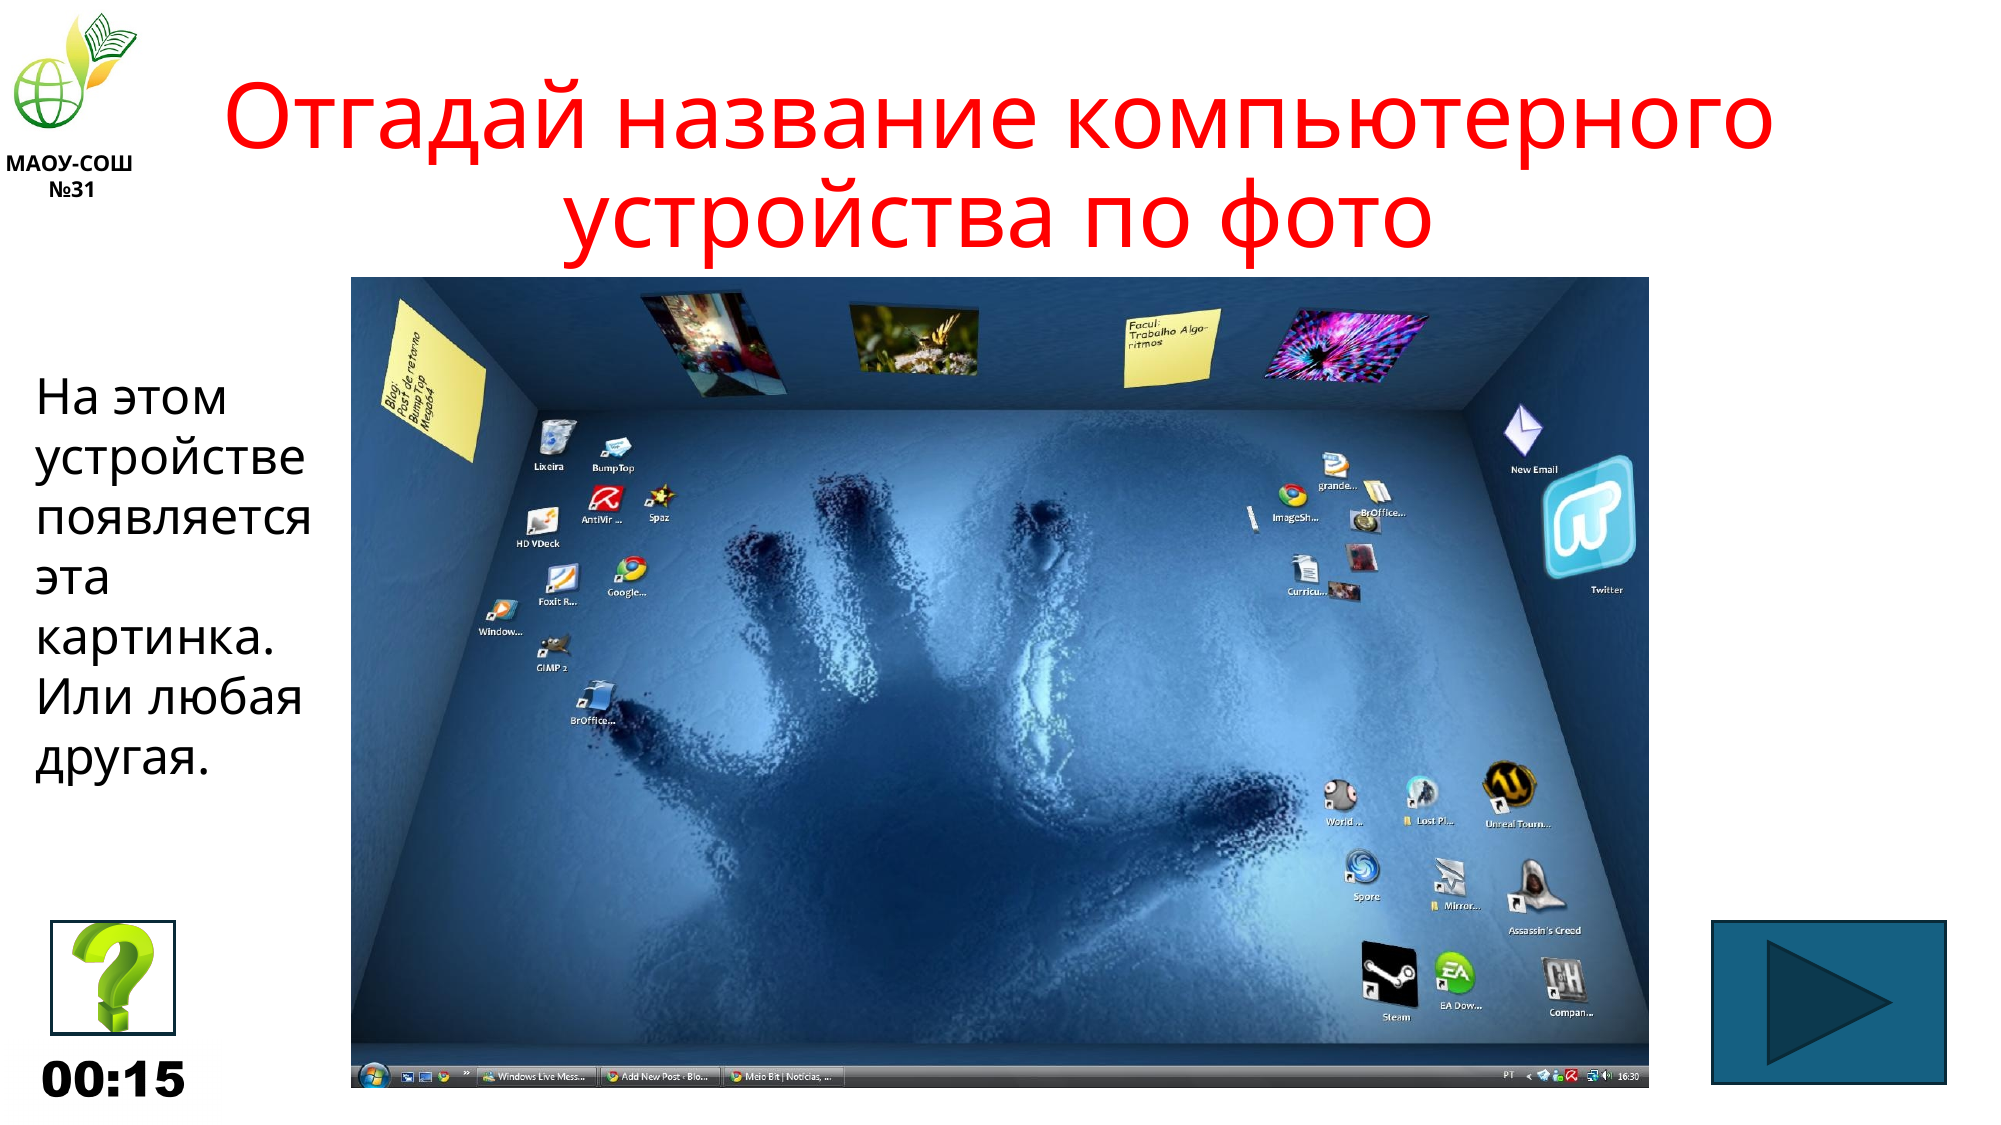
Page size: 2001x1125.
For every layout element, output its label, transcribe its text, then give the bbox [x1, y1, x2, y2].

text_box [50, 920, 176, 1036]
text_box На этом устройстве появляется эта картинка. Или любая другая. [20, 357, 333, 792]
title Отгадай название компьютерного устройства по фото [137, 59, 1863, 278]
picture [0, 0, 145, 142]
picture [4, 1039, 223, 1125]
picture [350, 276, 1649, 1089]
text_box [1711, 920, 1947, 1085]
